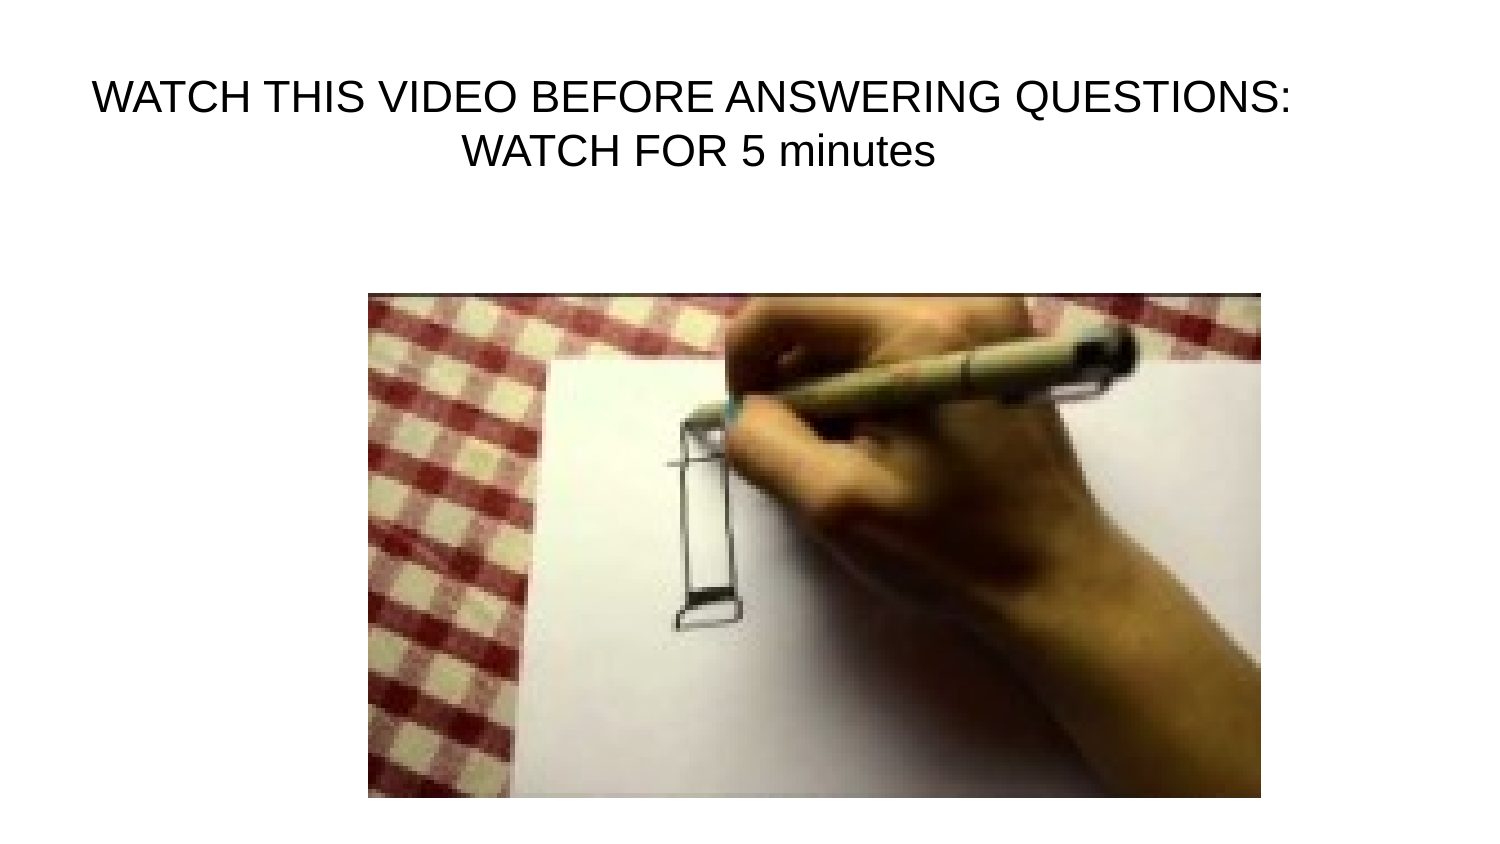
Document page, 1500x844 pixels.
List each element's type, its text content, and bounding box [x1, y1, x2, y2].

title WATCH THIS VIDEO BEFORE ANSWERING QUESTIONS: WATCH FOR 5 minutes [0, 52, 1398, 191]
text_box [367, 292, 1262, 799]
